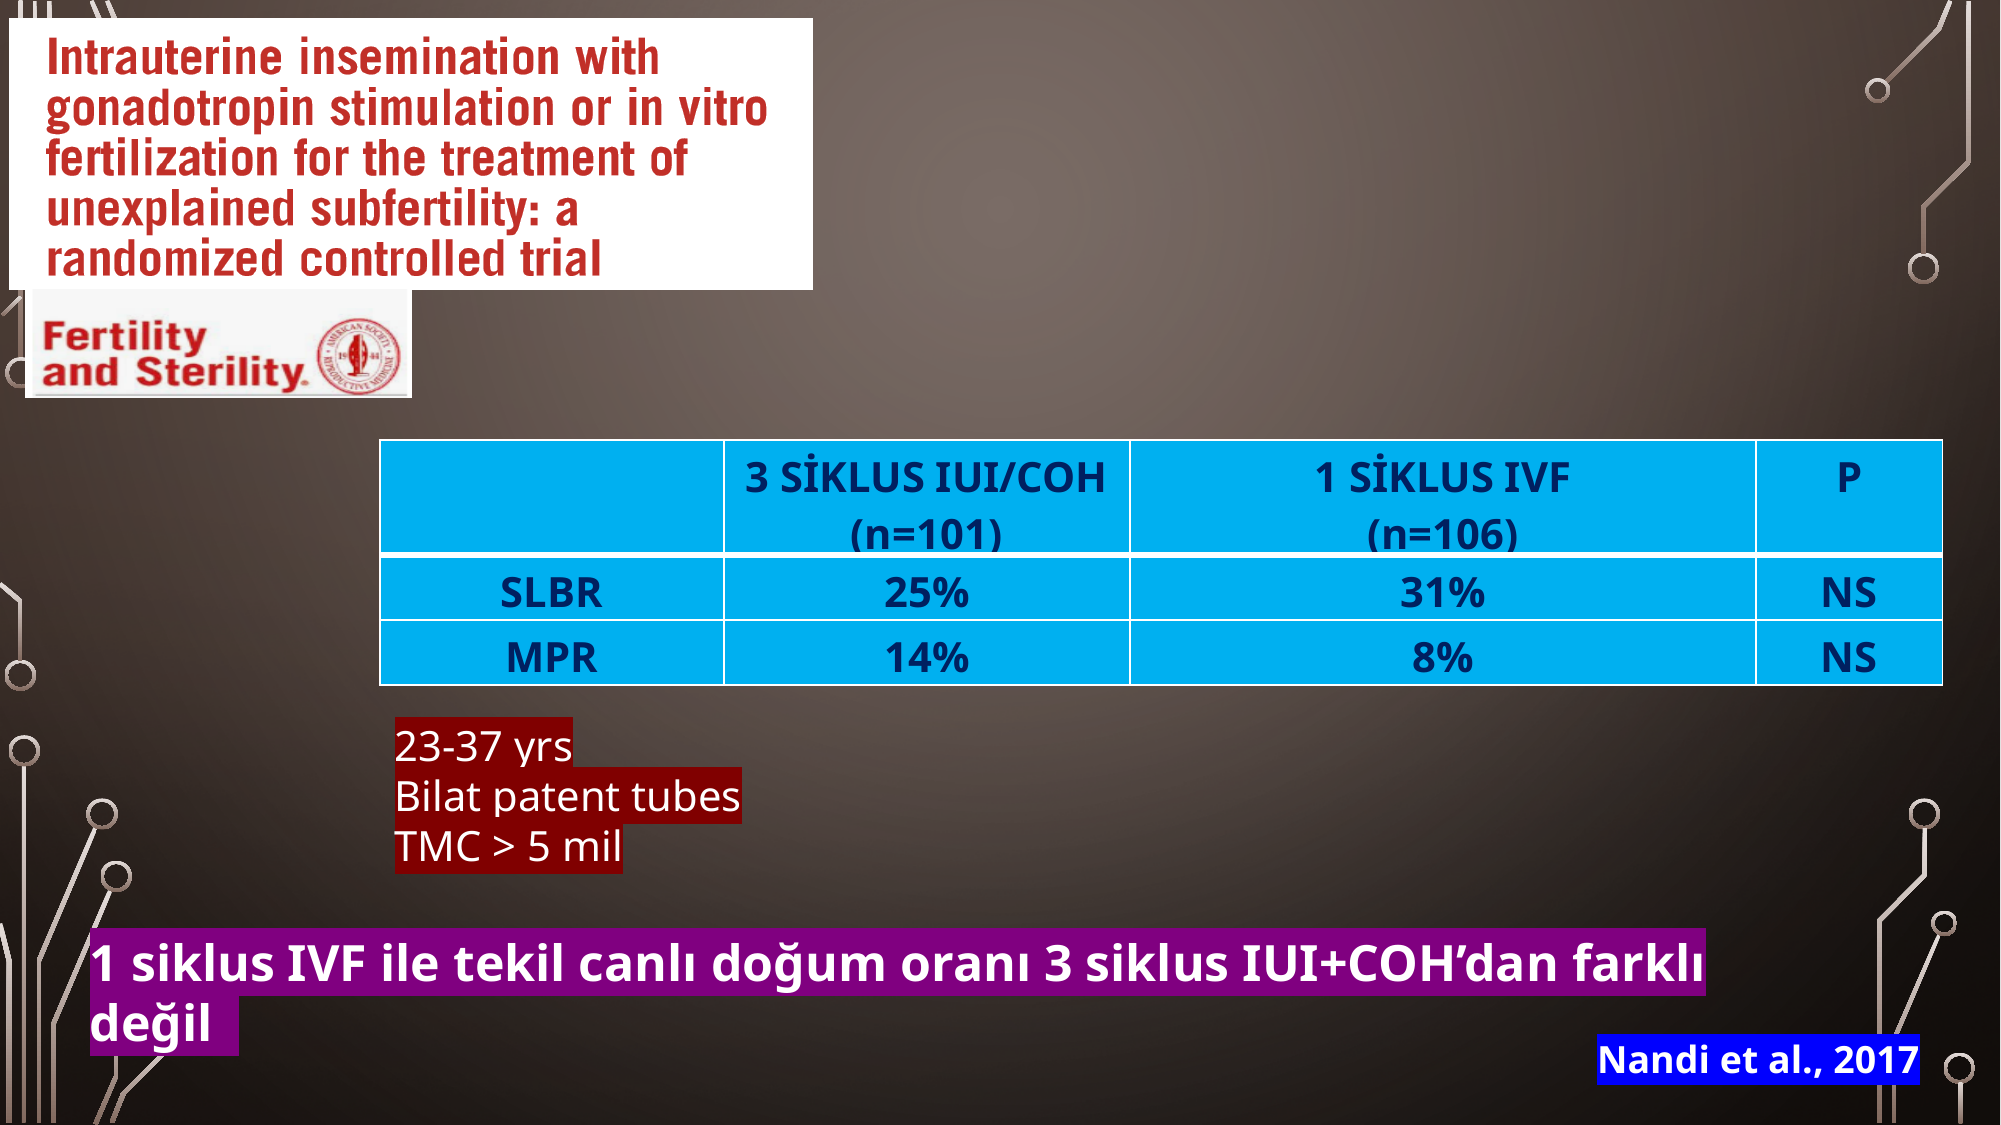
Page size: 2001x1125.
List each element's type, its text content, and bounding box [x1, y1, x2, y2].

table_cell 25% [725, 558, 1129, 619]
table_cell NS [1757, 621, 1942, 684]
text_box Nandi et al., 2017 [1582, 1028, 2000, 1089]
table_cell SLBR [381, 558, 723, 619]
table_cell NS [1757, 558, 1942, 619]
table_cell MPR [381, 621, 723, 684]
table_cell 31% [1131, 558, 1755, 619]
text_box 1 siklus IVF ile tekil canlı doğum oranı 3 siklus IUI+COH’dan farklı değil [75, 924, 1787, 1060]
table_cell 8% [1131, 621, 1755, 684]
table_header 1 SİKLUS IVF (n=106) [1131, 441, 1755, 552]
table_header P [1757, 441, 1942, 552]
table_header 3 SİKLUS IUI/COH (n=101) [725, 441, 1129, 552]
table_cell 14% [725, 621, 1129, 684]
table_header [381, 441, 723, 552]
picture [9, 17, 814, 398]
text_box 23-37 yrs Bilat patent tubes TMC > 5 mil [379, 712, 1253, 923]
